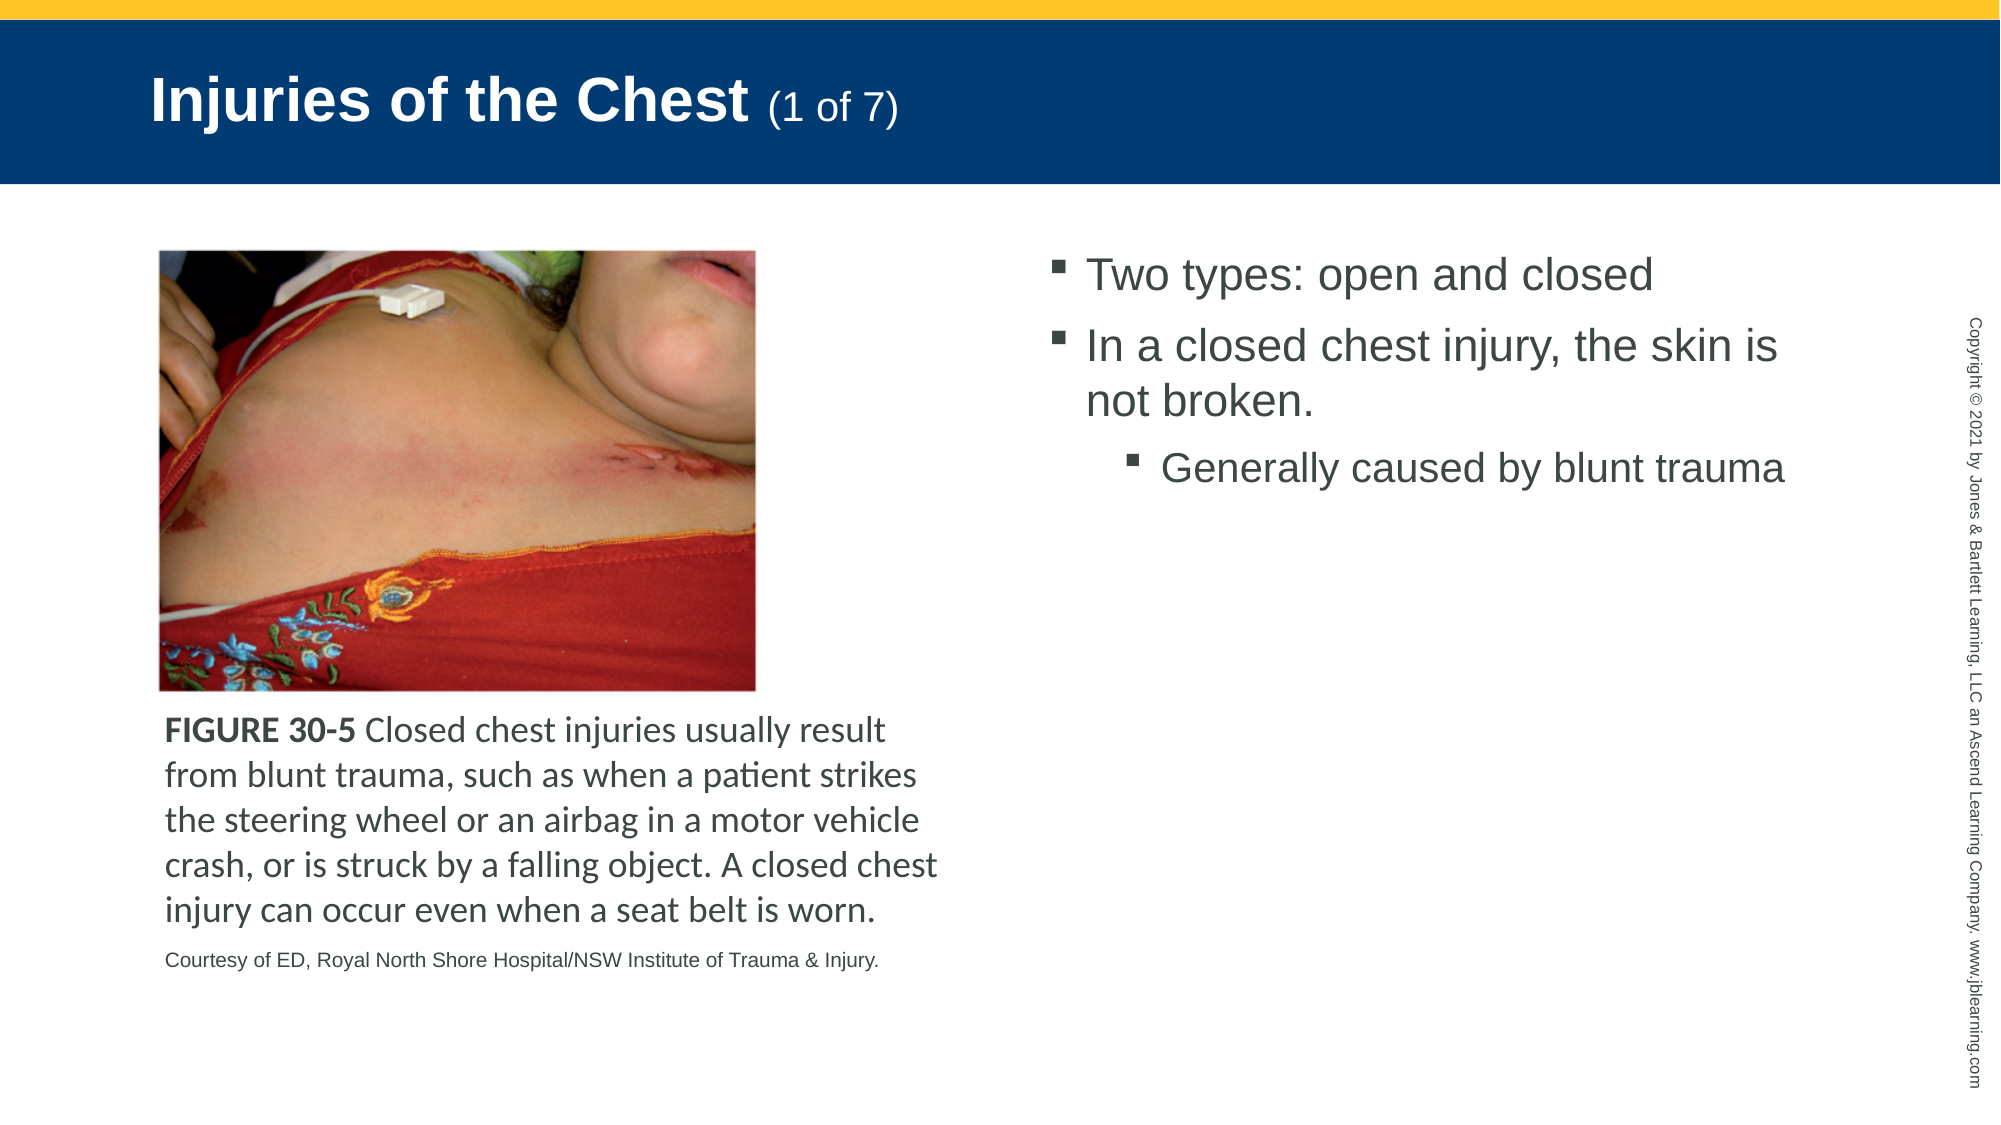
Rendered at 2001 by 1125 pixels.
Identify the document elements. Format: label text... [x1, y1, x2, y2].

text_box Courtesy of ED, Royal North Shore Hospital/NSW Institute of Trauma & Injury. [150, 939, 916, 980]
text_box FIGURE 30-5 Closed chest injuries usually result from blunt trauma, such as when a patient strikes the steering wheel or an airbag in a motor vehicle crash, or is struck by a falling object. A closed chest injury can occur even when a seat belt is worn. [149, 697, 969, 937]
list Two types: open and closed In a closed chest injury, the skin is not broken. Generally caused by blunt trauma [1033, 237, 1850, 1025]
picture [149, 241, 763, 698]
title Injuries of the Chest (1 of 7) [0, 19, 2000, 185]
